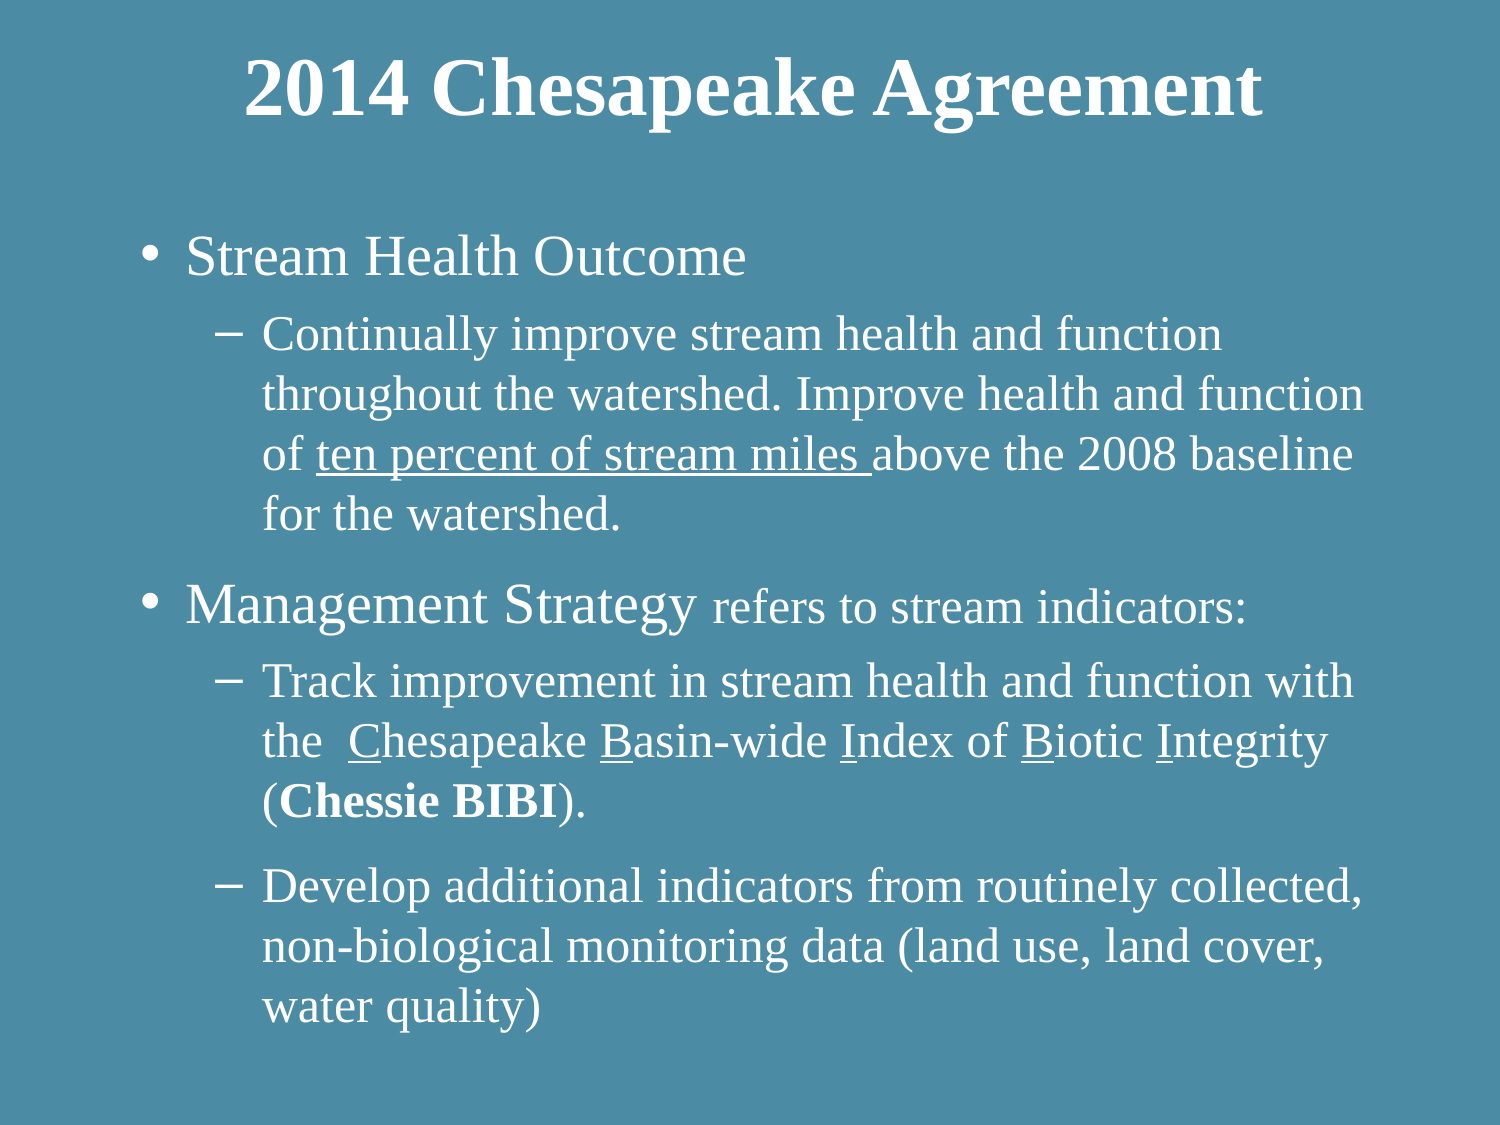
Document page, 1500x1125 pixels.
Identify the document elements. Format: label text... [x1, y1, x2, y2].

list 2014 Chesapeake Agreement Stream Health Outcome Continually improve stream health and function throughout the watershed. Improve health and function of ten percent of stream miles above the 2008 baseline for the watershed. Management Strategy refers to stream indicators: Track improvement in stream health and function with the Chesapeake Basin-wide Index of Biotic Integrity (Chessie BIBI). Develop additional indicators from routinely collected, non-biological monitoring data (land use, land cover, water quality) [125, 24, 1383, 1075]
